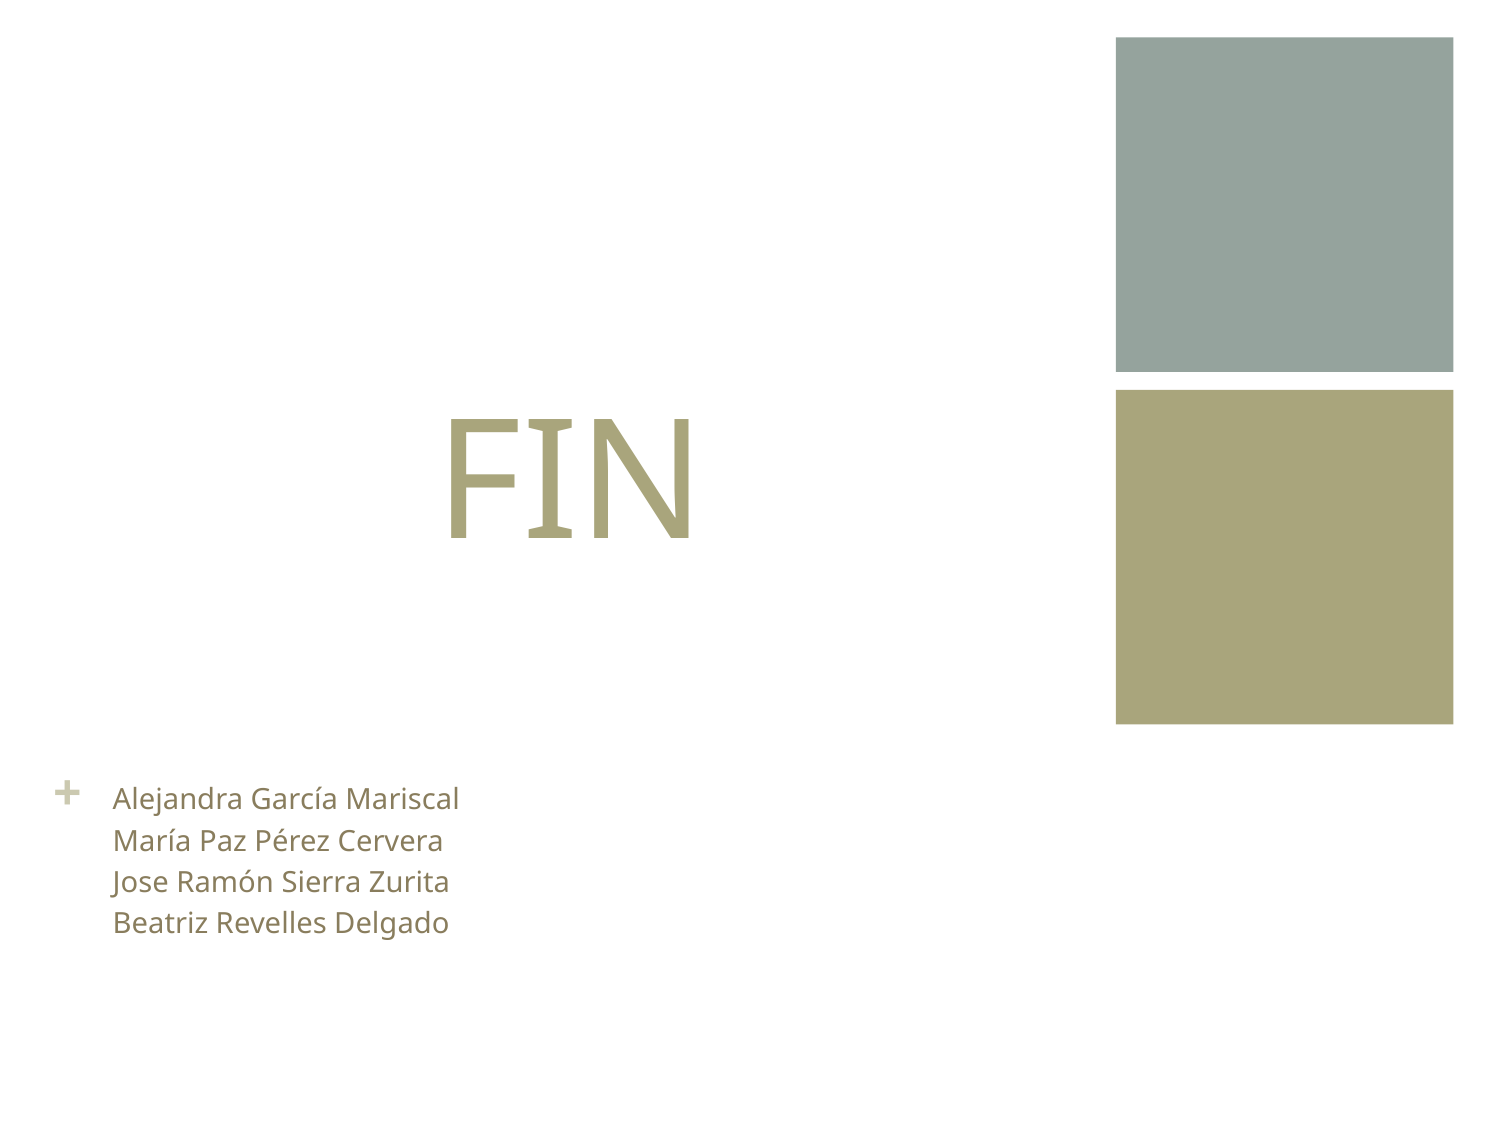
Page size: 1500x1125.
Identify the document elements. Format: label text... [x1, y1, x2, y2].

title FIN [420, 443, 1437, 580]
list Alejandra García Mariscal María Paz Pérez Cervera Jose Ramón Sierra Zurita Beatriz Revelles Delgado [97, 772, 1114, 1052]
